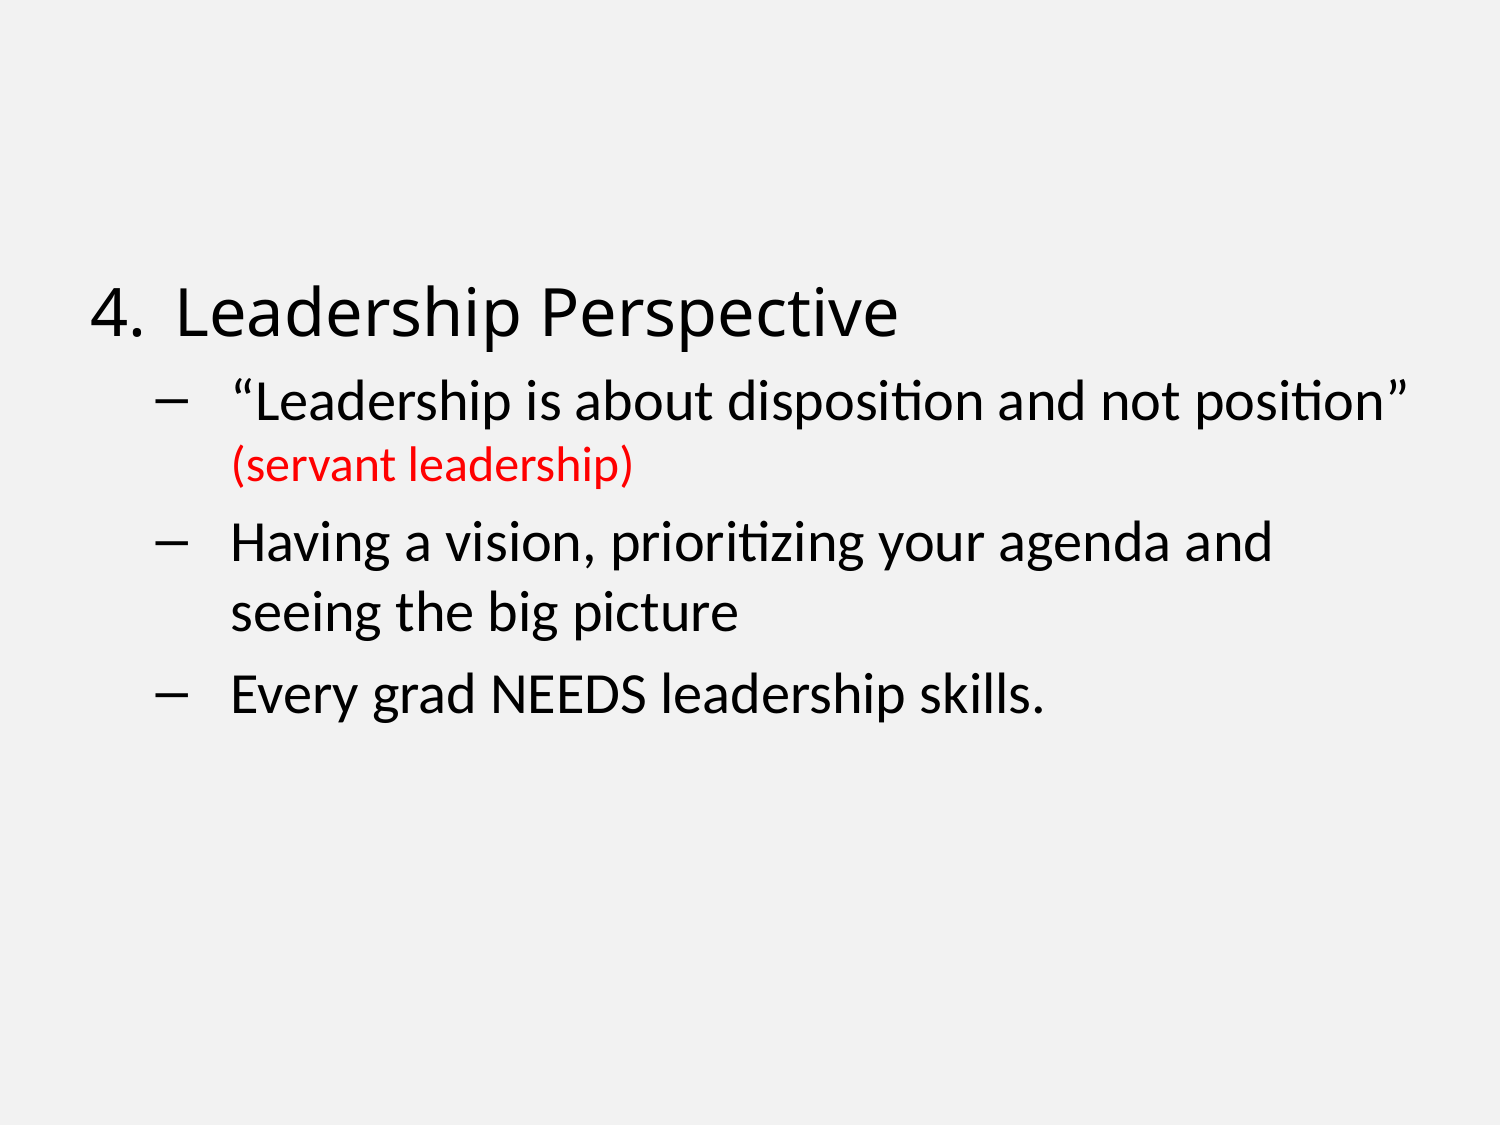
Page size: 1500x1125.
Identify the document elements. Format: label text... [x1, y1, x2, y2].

list Leadership Perspective “Leadership is about disposition and not position” (servant leadership) Having a vision, prioritizing your agenda and seeing the big picture Every grad NEEDS leadership skills. [75, 262, 1425, 1005]
